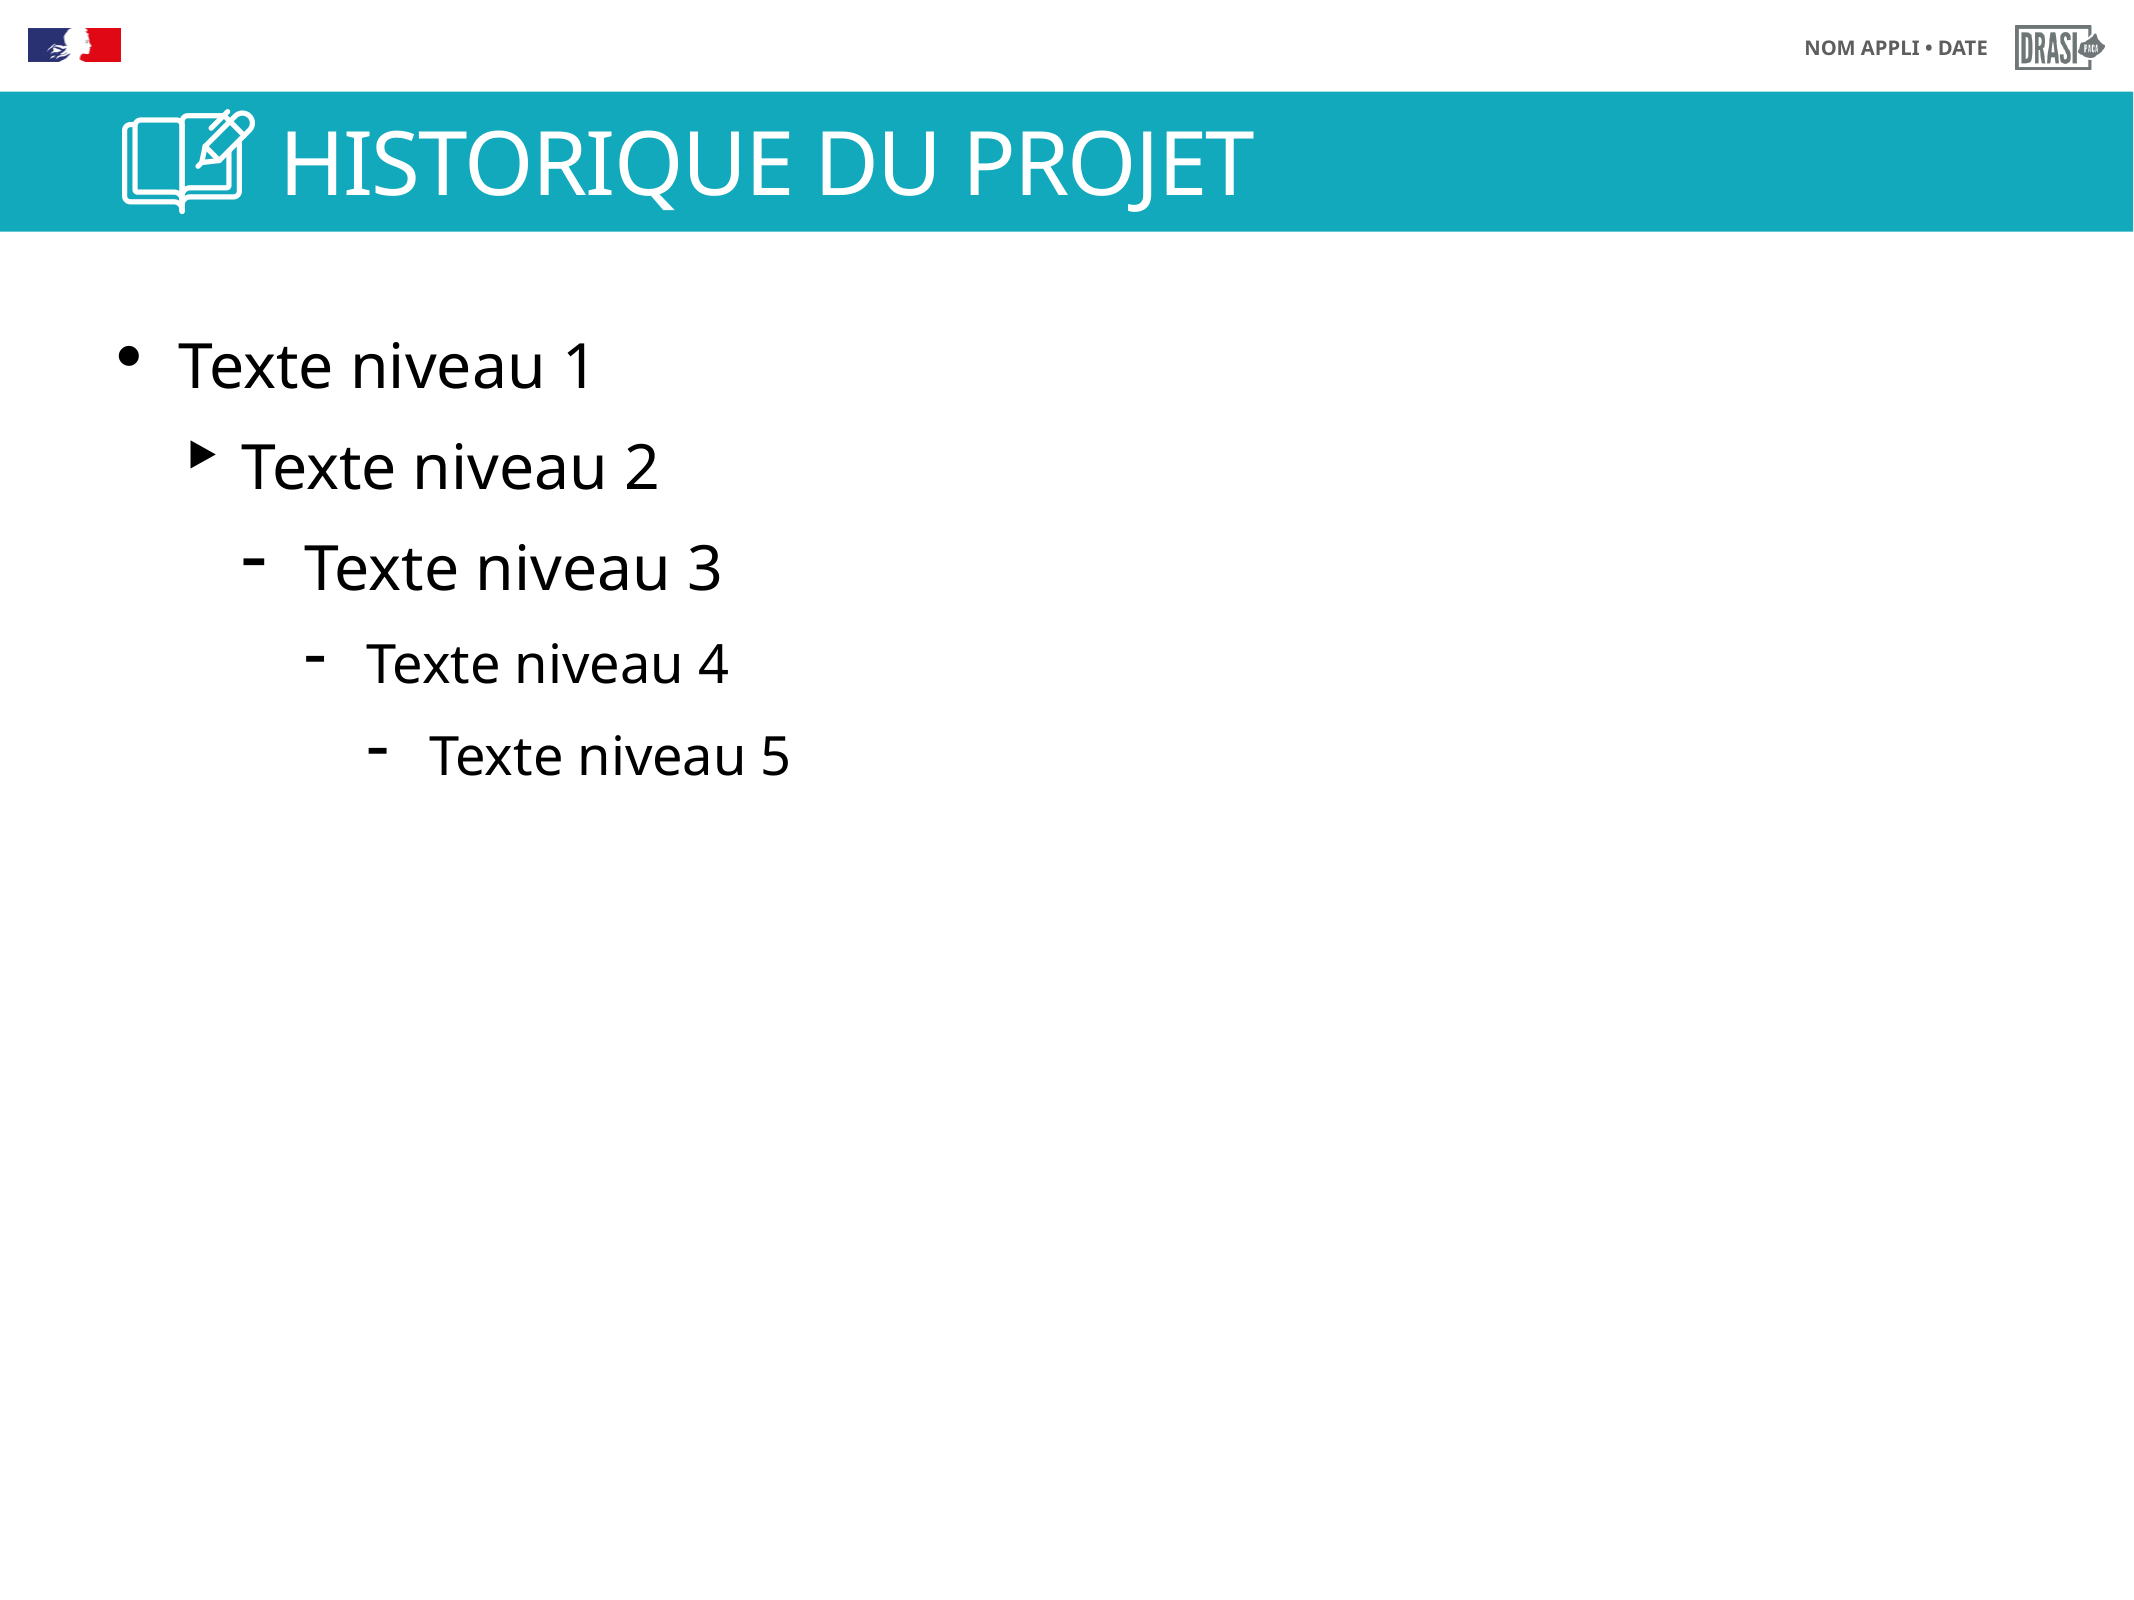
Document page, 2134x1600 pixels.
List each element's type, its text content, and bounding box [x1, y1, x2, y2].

list Texte niveau 1 Texte niveau 2 Texte niveau 3 Texte niveau 4 Texte niveau 5 [107, 326, 2107, 1598]
text_box HISTORIQUE DU PROJET [270, 99, 1928, 240]
picture [28, 28, 121, 62]
picture [122, 109, 256, 214]
picture [2015, 25, 2107, 70]
